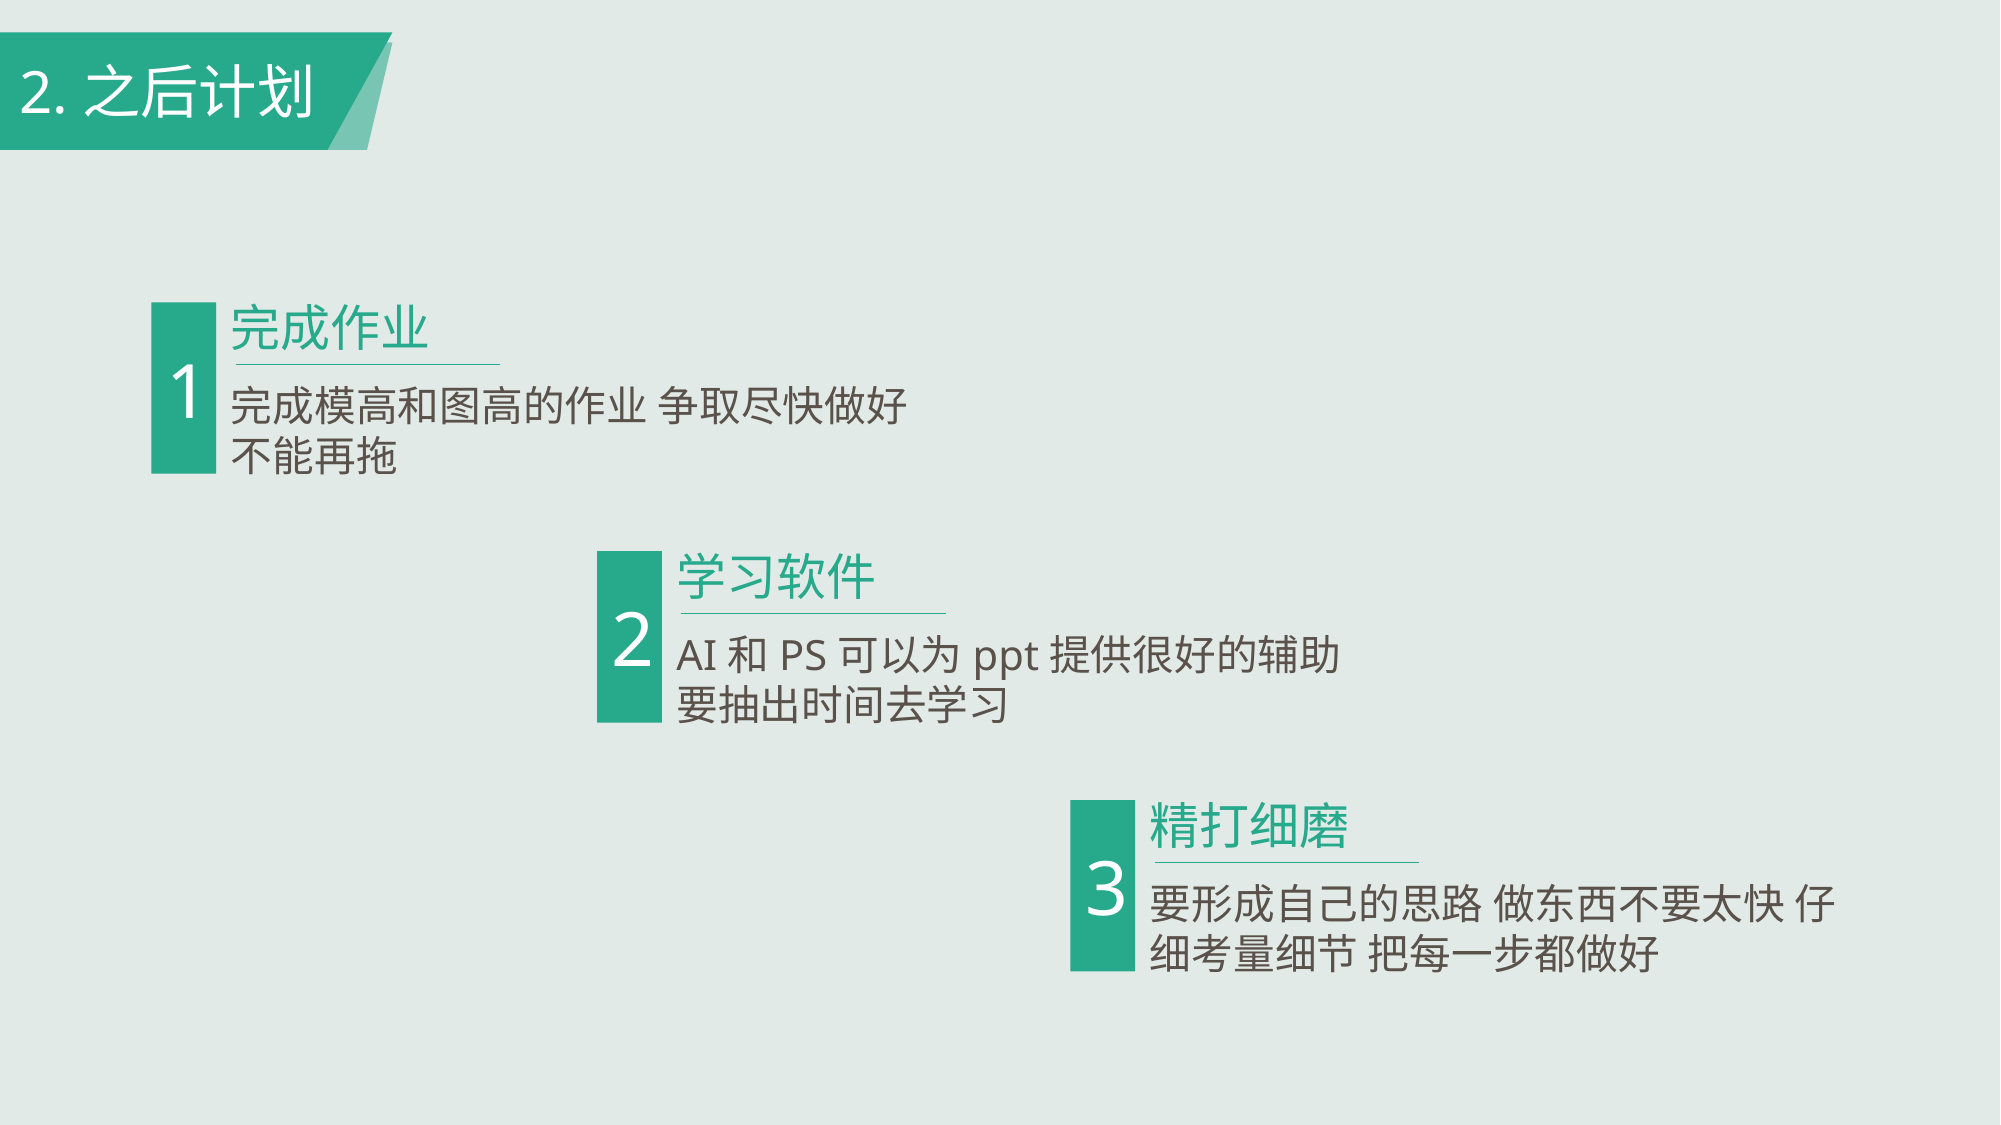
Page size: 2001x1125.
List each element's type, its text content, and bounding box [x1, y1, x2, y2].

text_box 要形成自己的思路 做东西不要太快 仔细考量细节 把每一步都做好 [1135, 870, 1877, 985]
text_box AI和PS可以为ppt提供很好的辅助 要抽出时间去学习 [661, 621, 1403, 736]
text_box 精打细磨 [1135, 786, 1378, 862]
text_box [0, 31, 395, 151]
text_box 完成作业 [216, 289, 459, 364]
text_box 2 [596, 550, 663, 724]
text_box 3 [1069, 799, 1136, 972]
text_box [329, 41, 394, 151]
text_box 2.之后计划 [0, 48, 338, 133]
text_box 完成模高和图高的作业 争取尽快做好 不能再拖 [216, 372, 958, 488]
text_box 学习软件 [661, 537, 905, 613]
text_box 1 [150, 301, 217, 475]
